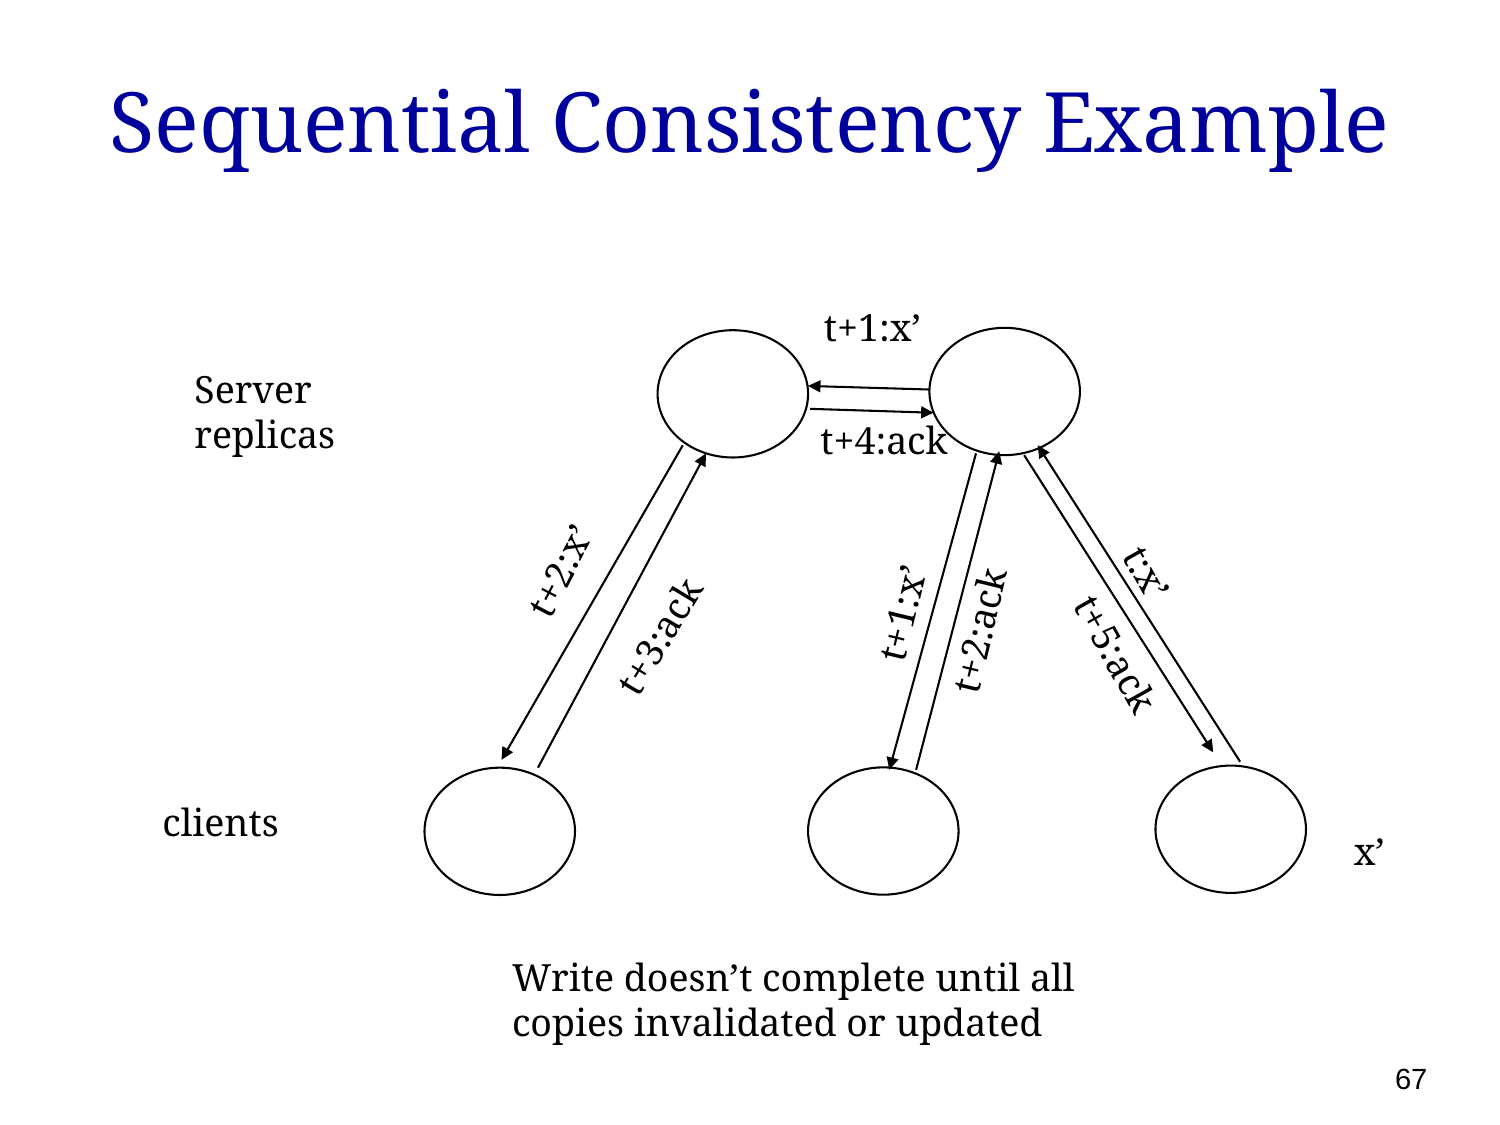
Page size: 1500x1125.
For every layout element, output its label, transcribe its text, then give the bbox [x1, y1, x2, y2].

text_box [808, 767, 959, 895]
text_box [886, 682, 914, 770]
text_box clients [147, 791, 294, 852]
text_box [1037, 445, 1104, 548]
text_box t+5:ack [1052, 570, 1182, 738]
text_box t+2:x’ [503, 500, 616, 641]
text_box [537, 453, 706, 768]
text_box t+2:ack [931, 546, 1027, 714]
text_box [424, 767, 576, 895]
text_box [1155, 765, 1307, 893]
text_box [808, 380, 930, 393]
text_box [657, 330, 809, 458]
text_box [1161, 670, 1214, 753]
text_box Write doesn’t complete until all copies invalidated or updated [497, 946, 1101, 1052]
text_box [929, 327, 1080, 456]
text_box t+1:x’ [809, 296, 937, 356]
slide_number 67 [1092, 1024, 1443, 1103]
text_box t:x’ [1101, 521, 1195, 625]
text_box [501, 445, 683, 760]
text_box x’ [1339, 820, 1400, 881]
text_box t+1:x’ [857, 544, 946, 682]
text_box t+4:ack [805, 409, 963, 470]
text_box t+3:ack [592, 552, 725, 719]
text_box [974, 451, 1003, 548]
title Sequential Consistency Example [74, 47, 1426, 191]
text_box Server replicas [179, 358, 351, 464]
